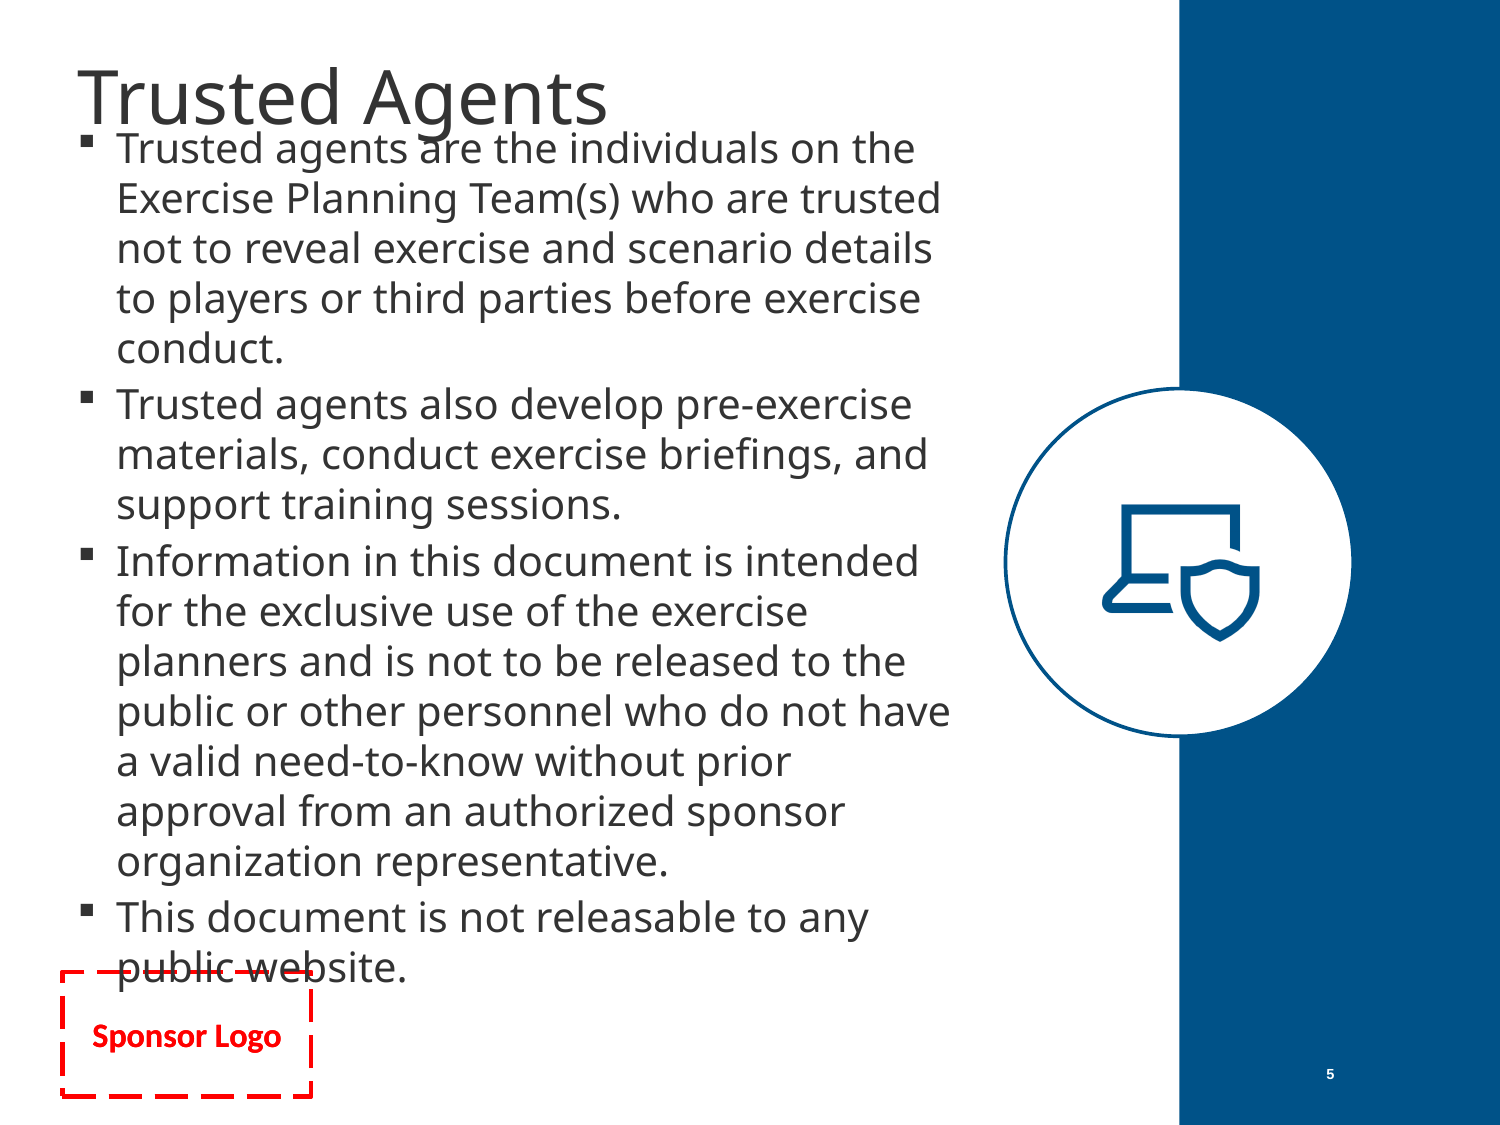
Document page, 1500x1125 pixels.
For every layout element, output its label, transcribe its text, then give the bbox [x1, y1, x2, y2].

picture [1086, 469, 1275, 658]
text_box [1003, 386, 1356, 739]
text_box [1177, 0, 1500, 1125]
slide_number 5 [1242, 1052, 1368, 1098]
title Trusted Agents [62, 12, 1045, 176]
list Trusted agents are the individuals on the Exercise Planning Team(s) who are trusted not to reveal exercise and scenario details to players or third parties before exercise conduct. Trusted agents also develop pre-exercise materials, conduct exercise briefings, and support training sessions. Information in this document is intended for the exclusive use of the exercise planners and is not to be released to the public or other personnel who do not have a valid need-to-know without prior approval from an authorized sponsor organization representative. This document is not releasable to any public website. [62, 149, 975, 963]
